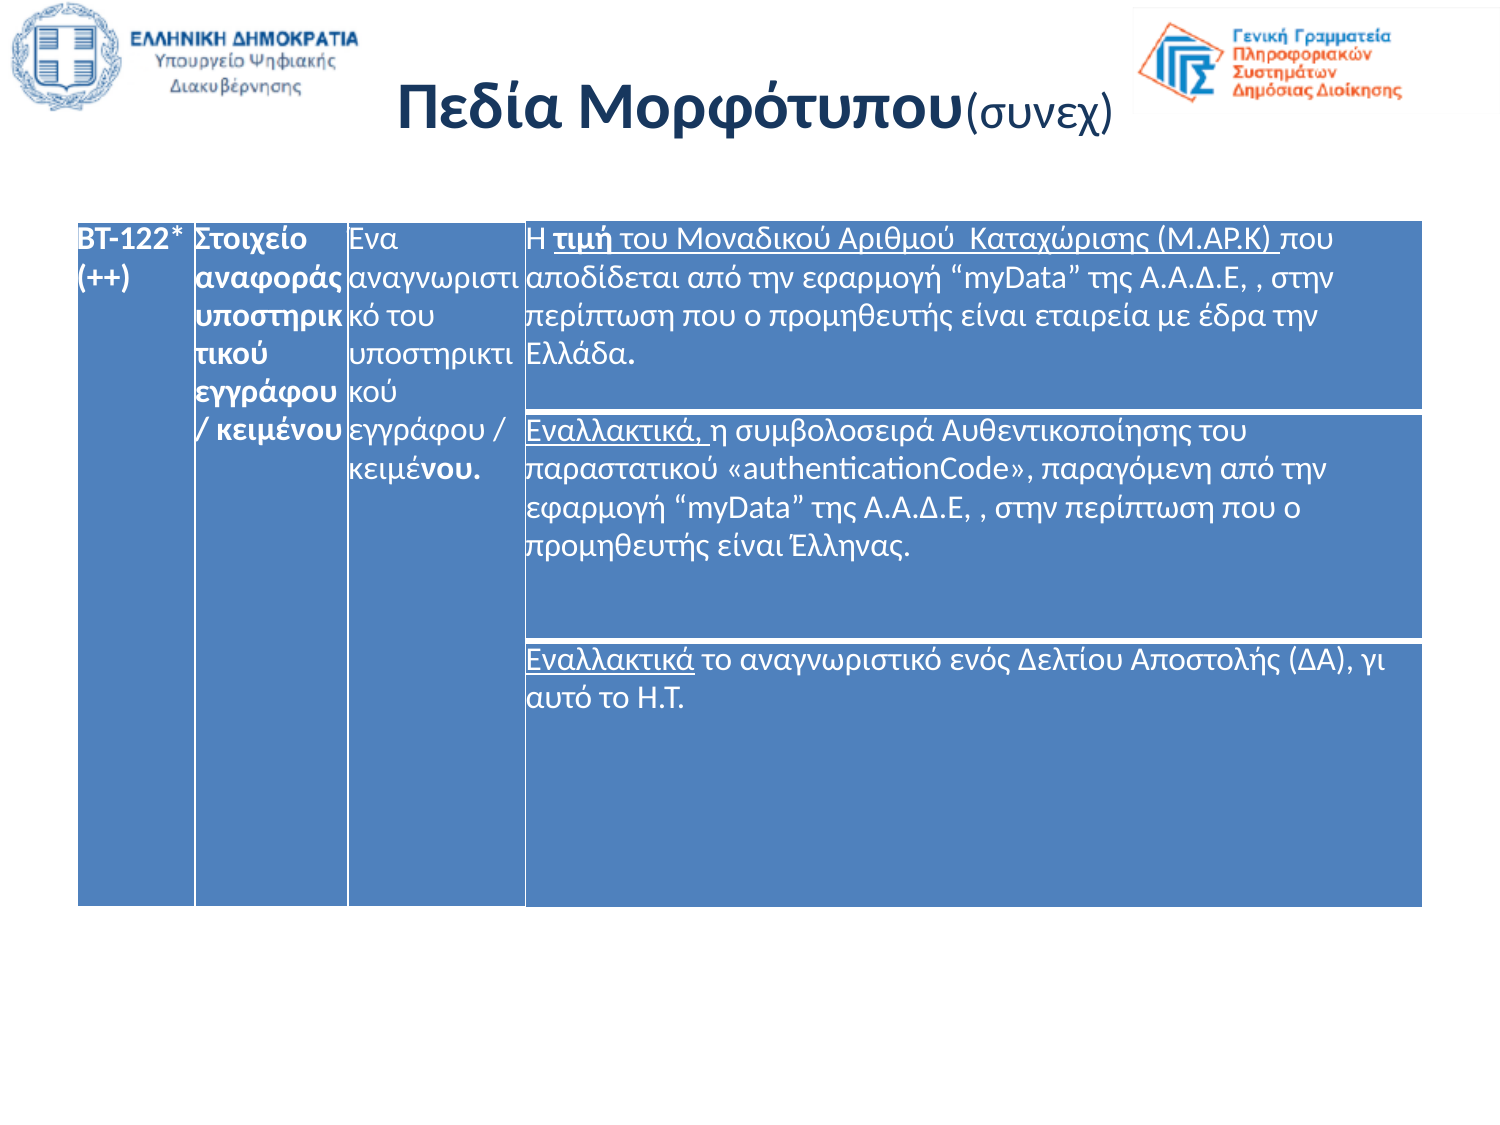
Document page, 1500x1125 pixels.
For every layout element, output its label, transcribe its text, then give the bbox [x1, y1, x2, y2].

text_box Πεδία Μορφότυπου(συνεχ) [277, 54, 1235, 161]
table_header BT-122* (++) [78, 223, 194, 906]
table_cell Εναλλακτικά, η συμβολοσειρά Αυθεντικοποίησης του παραστατικού «authenticationCode», παραγόμενη από την εφαρμογή “myData” της Α.Α.Δ.Ε, , στην περίπτωση που ο προμηθευτής είναι Έλληνας. [526, 415, 1422, 638]
table_header H τιμή του Μοναδικού Αριθμού Καταχώρισης (Μ.ΑΡ.Κ) που αποδίδεται από την εφαρμογή “myData” της Α.Α.Δ.Ε, , στην περίπτωση που ο προμηθευτής είναι εταιρεία με έδρα την Ελλάδα. [526, 221, 1422, 409]
table_cell Εναλλακτικά το αναγνωριστικό ενός Δελτίου Αποστολής (ΔΑ), γι αυτό το Η.Τ. [526, 644, 1422, 907]
table_header Ένα αναγνωριστικό του υποστηρικτικού εγγράφου / κειμένου. [349, 223, 525, 906]
table_header Στοιχείο αναφοράς υποστηρικτικού εγγράφου / κειμένου [196, 223, 347, 906]
